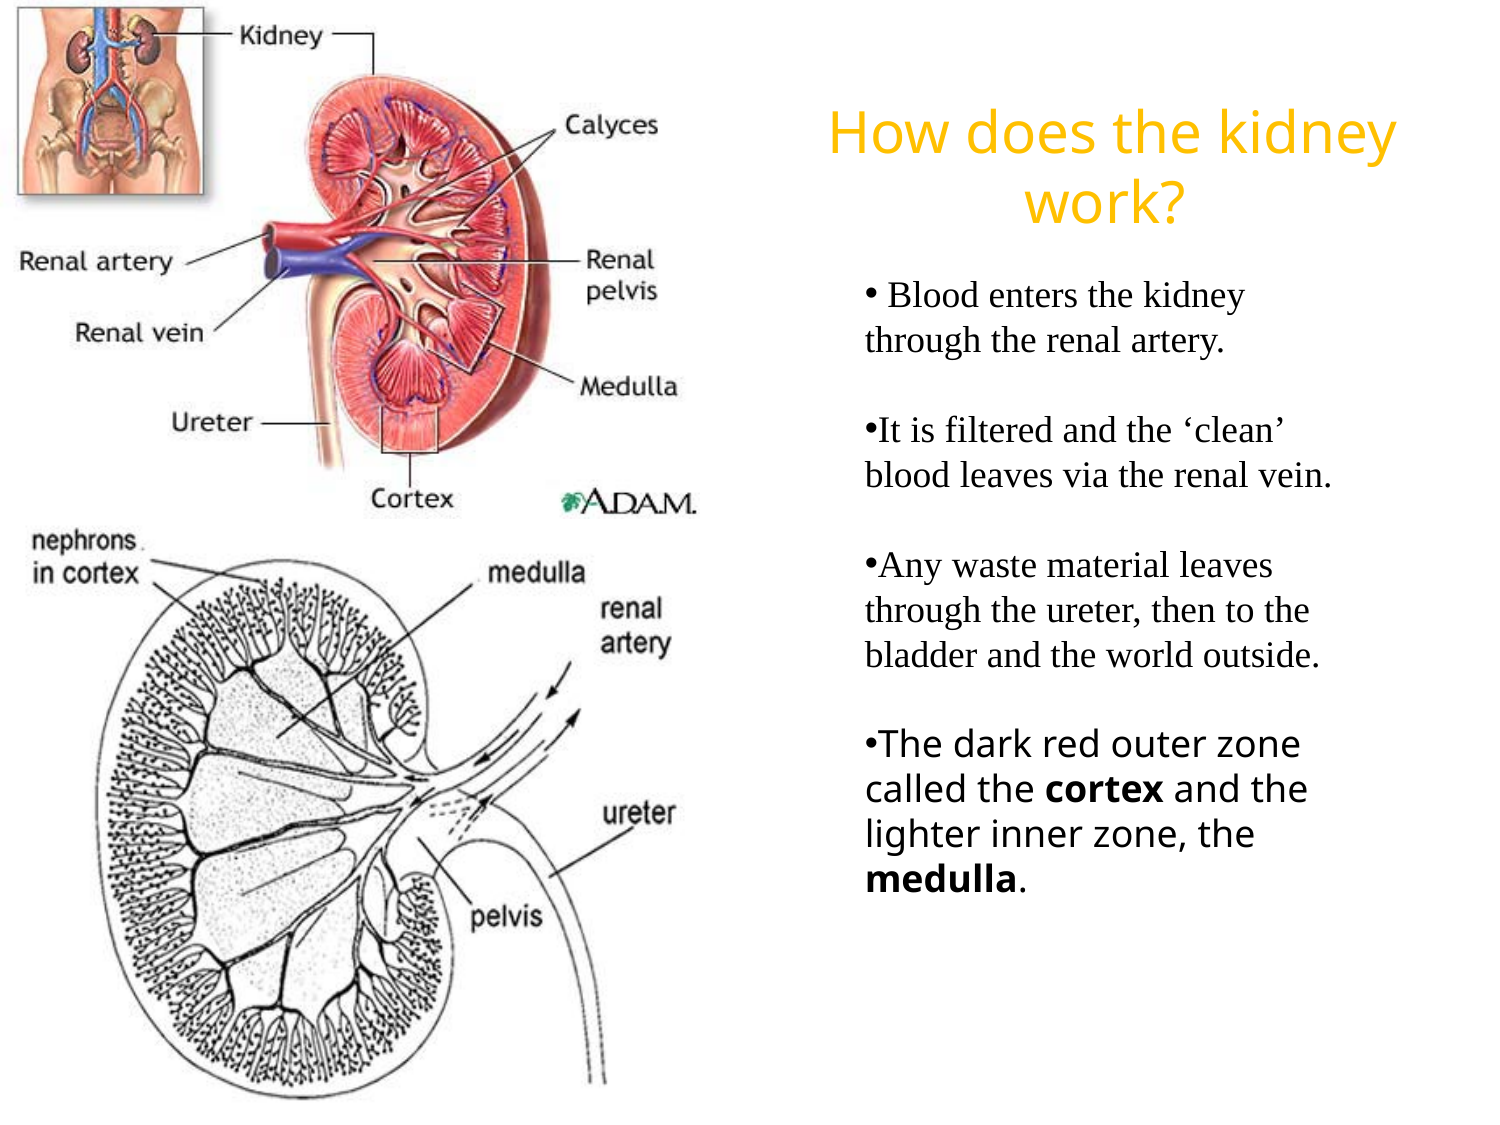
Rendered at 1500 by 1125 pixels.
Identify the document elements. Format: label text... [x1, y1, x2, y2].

text_box How does the kidney work? [725, 87, 1500, 243]
picture [0, 0, 701, 1125]
text_box Blood enters the kidney through the renal artery. It is filtered and the ‘clean’ blood leaves via the renal vein. Any waste material leaves through the ureter, then to the bladder and the world outside. The dark red outer zone called the cortex and the lighter inner zone, the medulla. [849, 262, 1350, 908]
